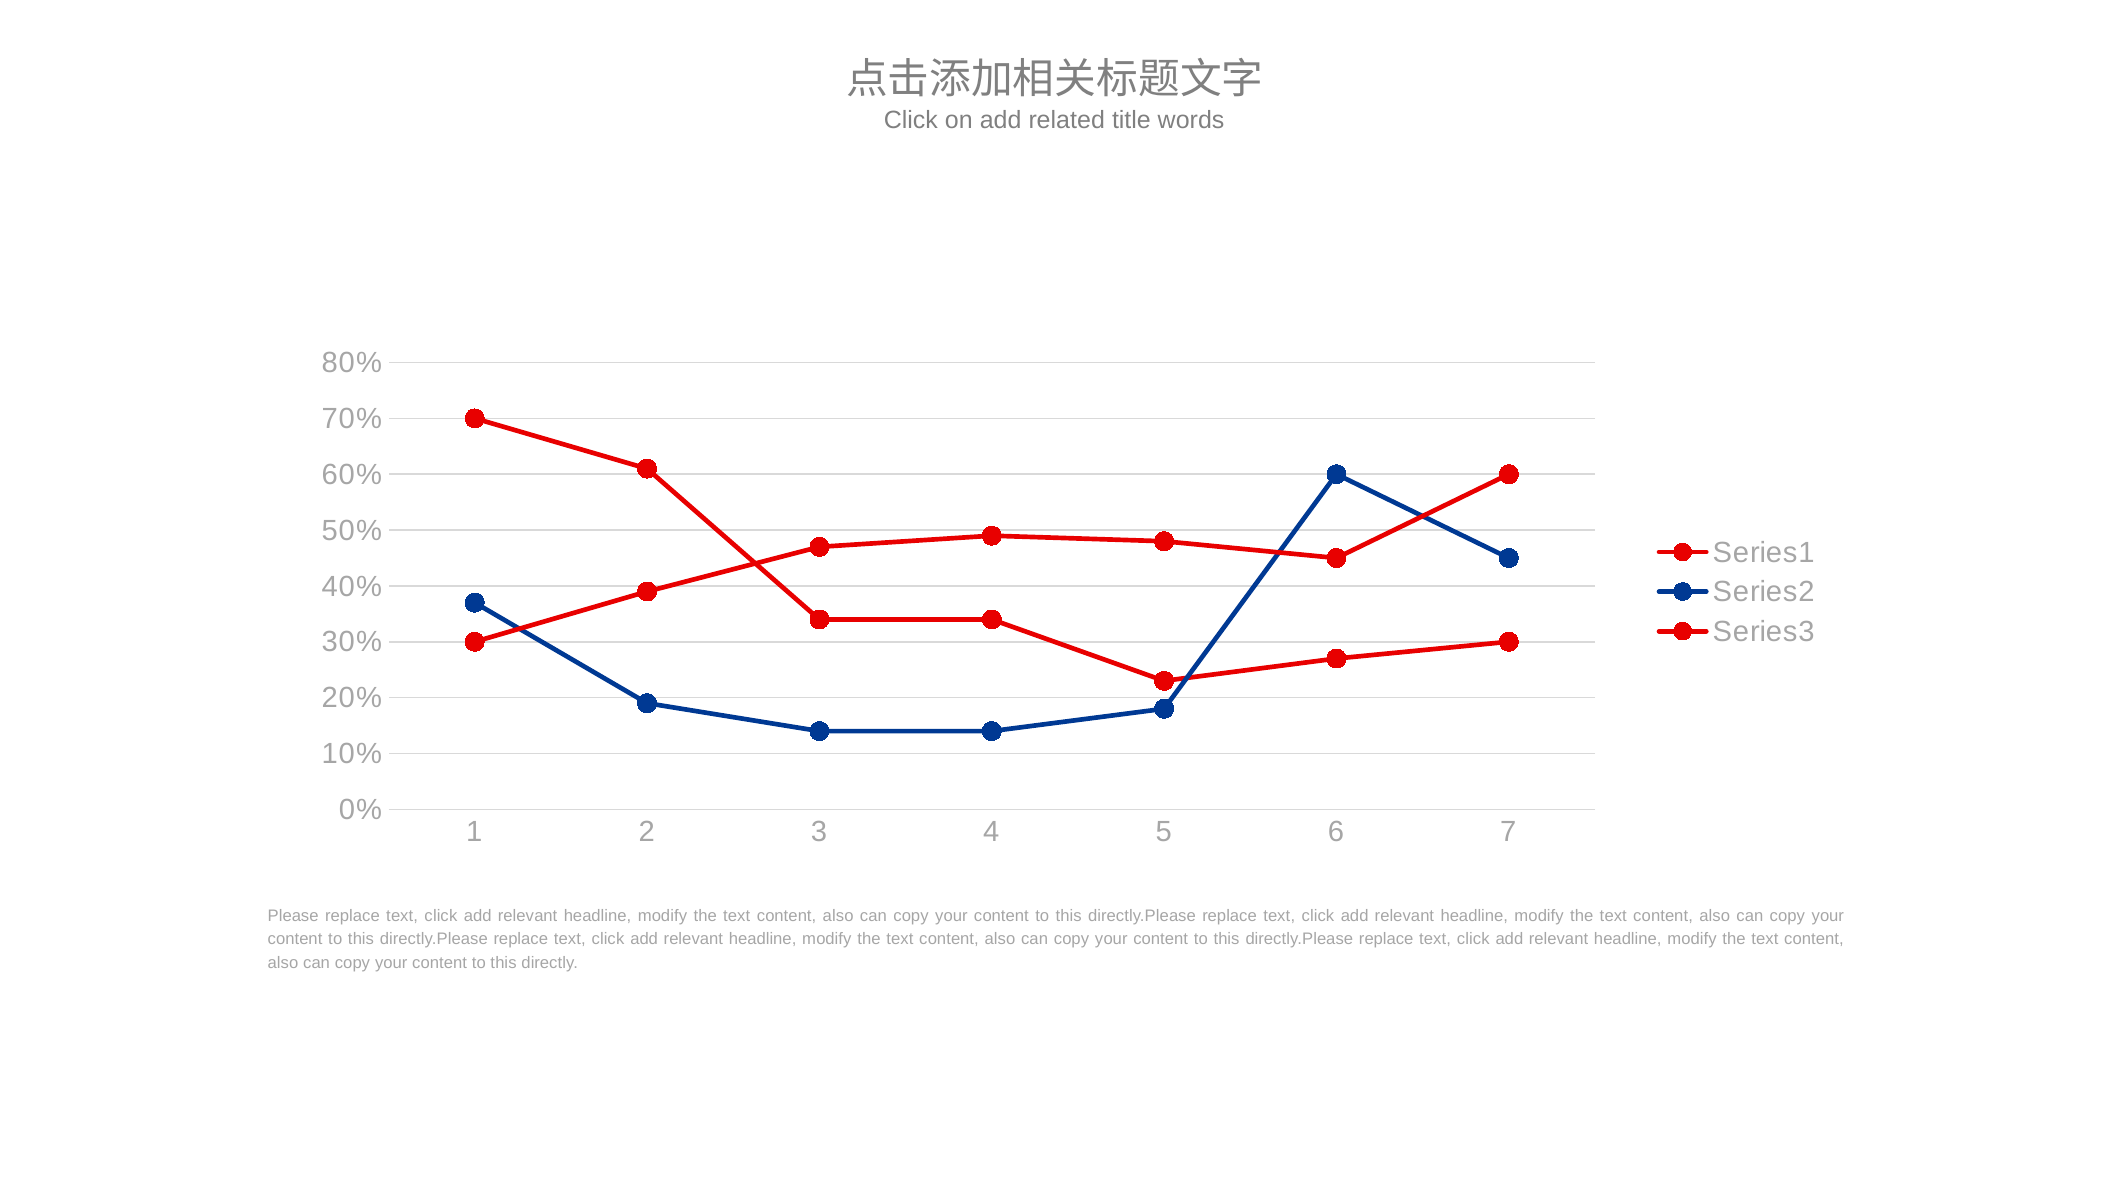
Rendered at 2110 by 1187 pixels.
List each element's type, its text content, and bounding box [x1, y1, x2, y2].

text_box 点击添加相关标题文字 [803, 44, 1307, 107]
chart [201, 305, 1846, 878]
text_box Please replace text, click add relevant headline, modify the text content, also can copy your content to this directly.Please replace text, click add relevant headline, modify the text content, also can copy your content to this directly.Please replace text, click add relevant headline, modify the text content, also can copy your content to this directly.Please replace text, click add relevant headline, modify the text content, also can copy your content to this directly. [267, 900, 1847, 973]
text_box Click on add related title words [864, 95, 1246, 158]
